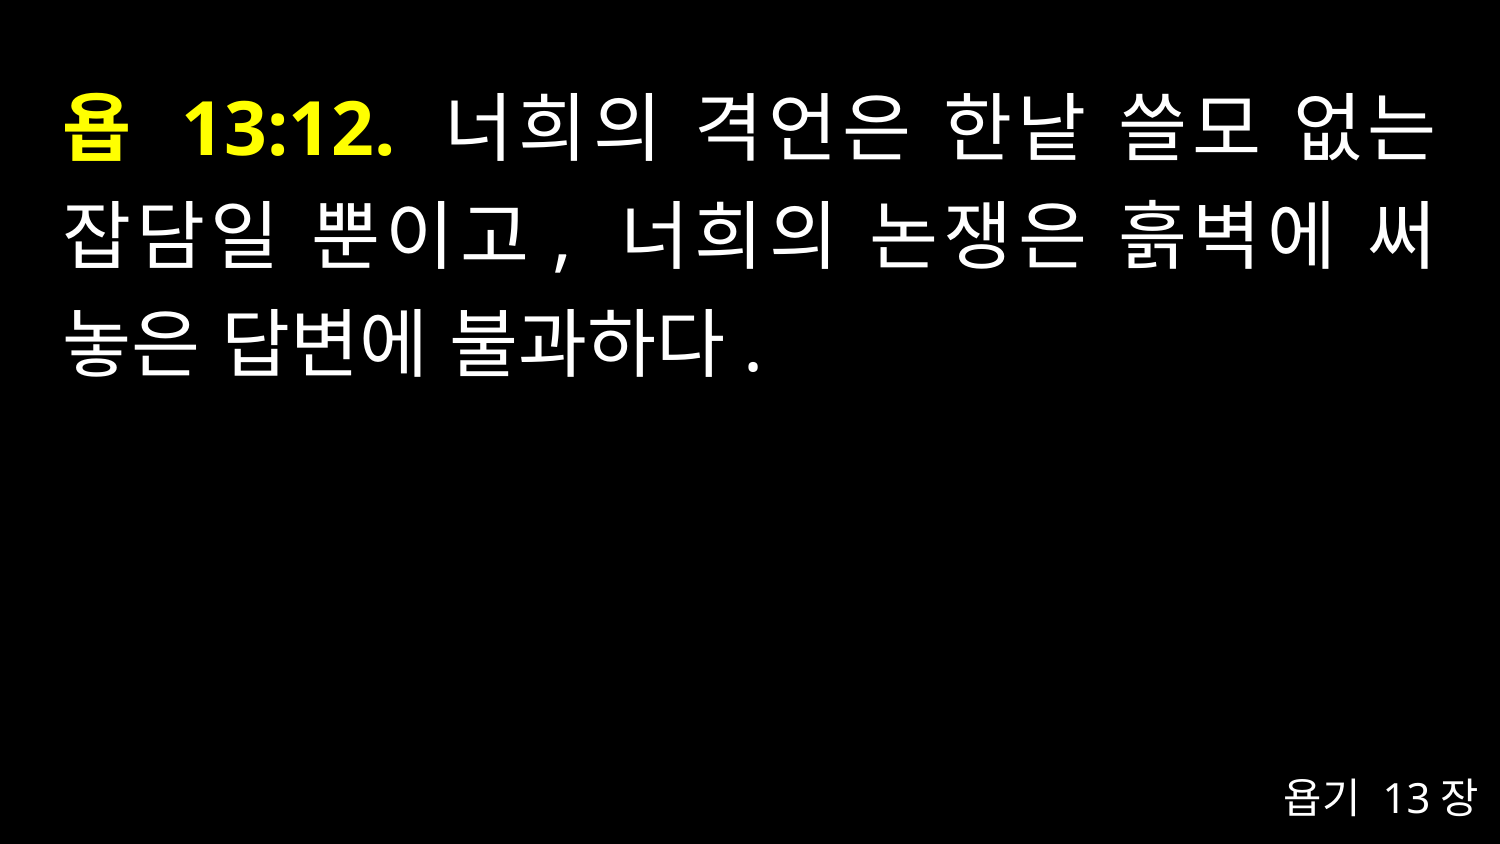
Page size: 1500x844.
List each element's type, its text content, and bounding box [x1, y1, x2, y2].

title 욥 13:12. 너희의 격언은 한낱 쓸모 없는 잡담일 뿐이고, 너희의 논쟁은 흙벽에 써 놓은 답변에 불과하다. [0, 0, 1500, 844]
subtitle 욥기 13장 [916, 770, 1500, 844]
